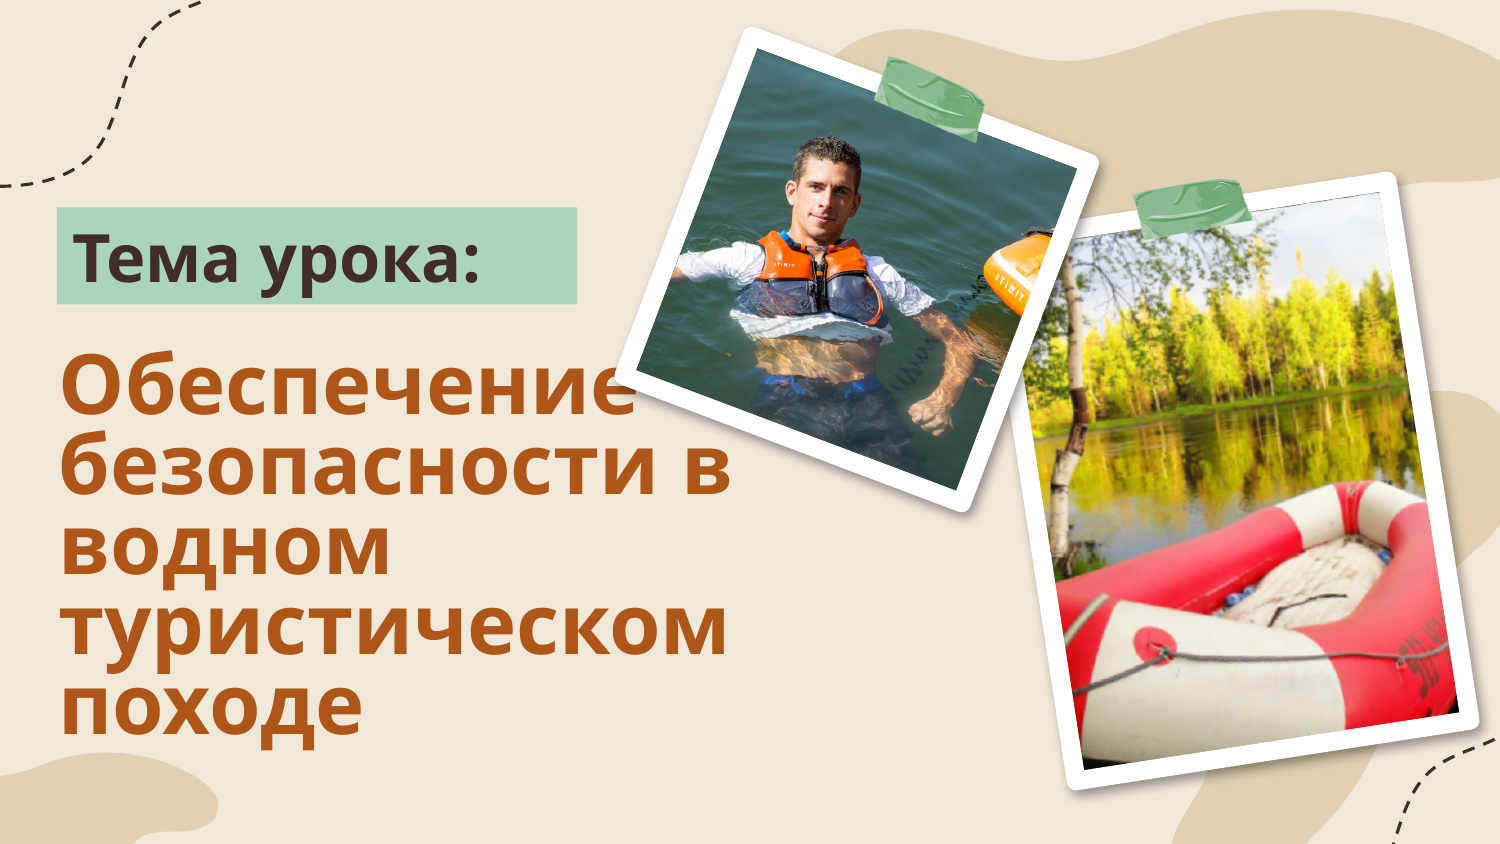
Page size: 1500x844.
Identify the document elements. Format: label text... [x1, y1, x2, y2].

title Обеспечение безопасности в водном туристическом походе [43, 481, 762, 766]
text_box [767, 0, 1500, 844]
picture [1041, 172, 1422, 745]
picture [637, 49, 1029, 442]
subtitle Тема урока: [57, 207, 578, 305]
